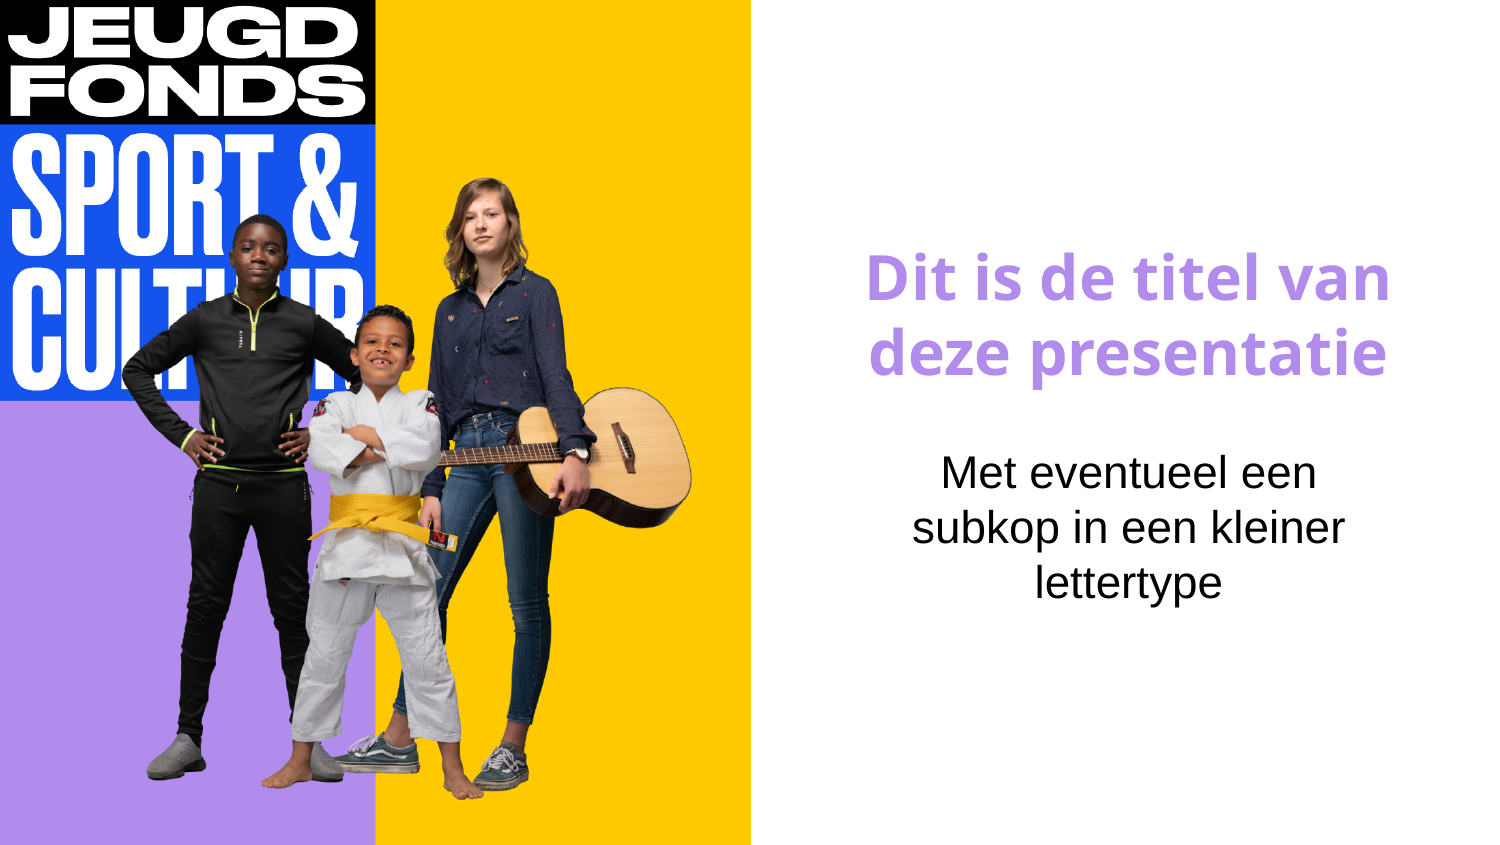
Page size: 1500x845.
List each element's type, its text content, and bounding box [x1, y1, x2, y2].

title Dit is de titel van deze presentatie Met eventueel een subkop in een kleiner lettertype [848, 99, 1410, 746]
picture [0, 0, 1500, 845]
